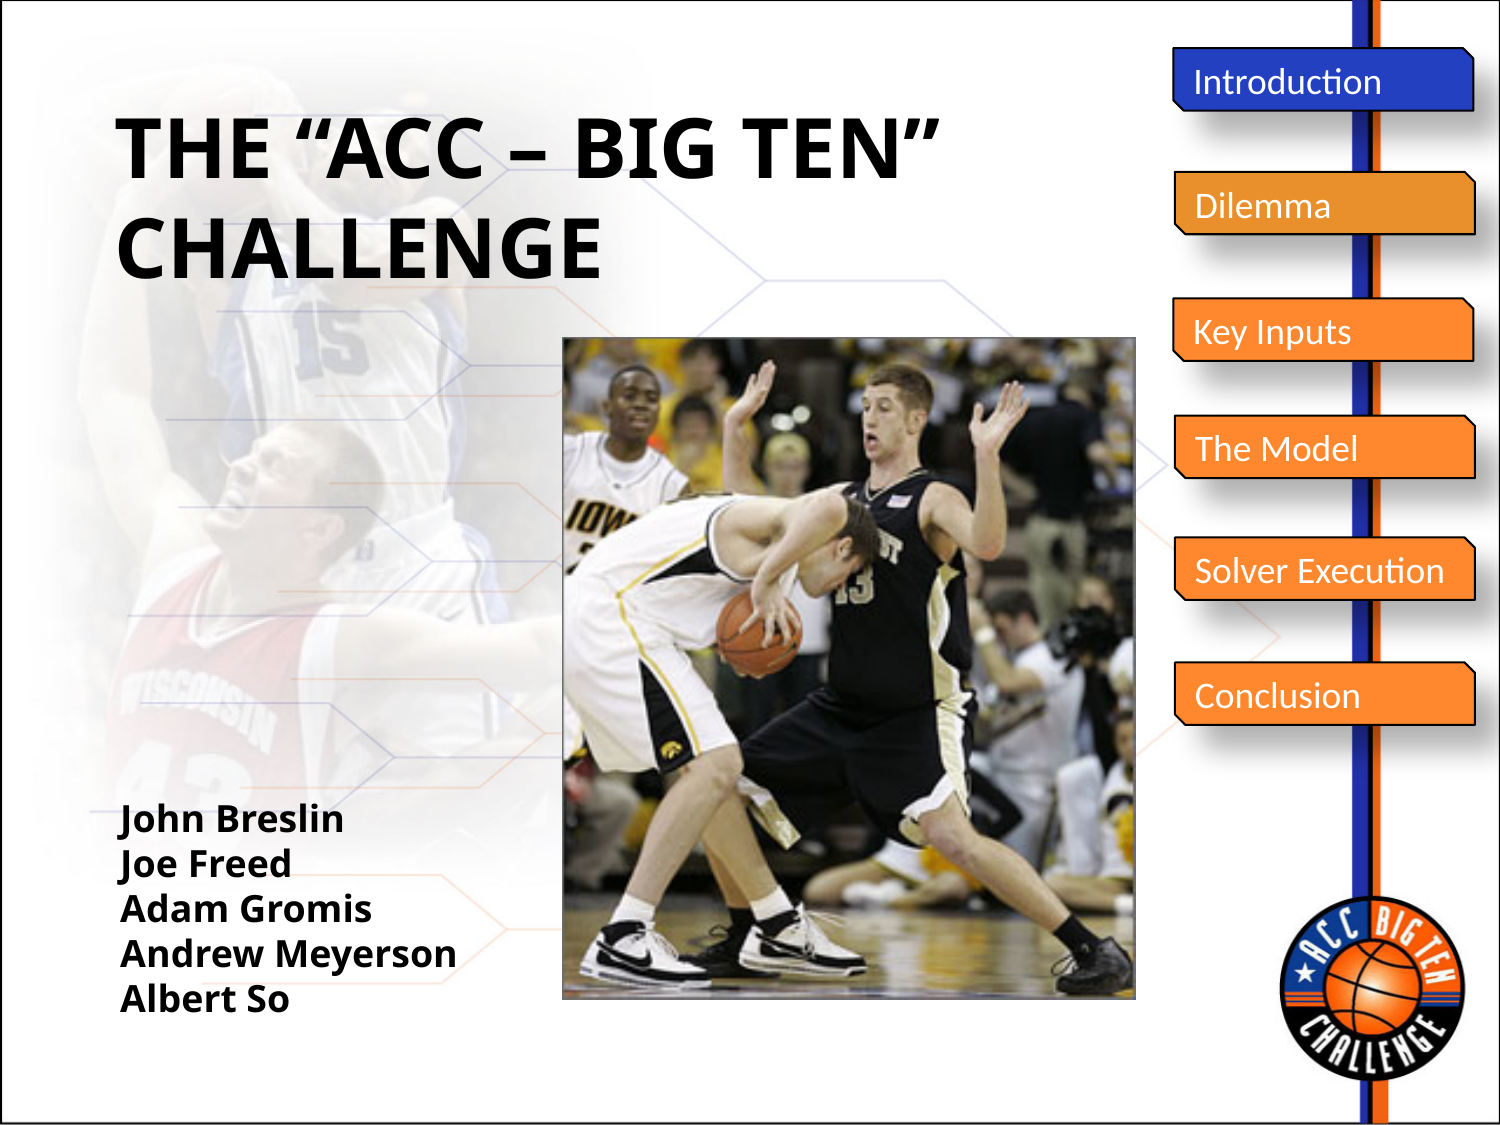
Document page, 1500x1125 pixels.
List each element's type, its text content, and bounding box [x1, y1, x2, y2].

text_box The Model [1172, 413, 1478, 481]
text_box Introduction [1171, 46, 1476, 113]
text_box Solver Execution [1172, 535, 1478, 603]
text_box Key Inputs [1171, 296, 1476, 363]
picture [0, 0, 1500, 1125]
text_box Dilemma [1172, 169, 1478, 237]
text_box Conclusion [1172, 660, 1478, 727]
text_box John Breslin Joe Freed Adam Gromis Andrew Meyerson Albert So [105, 787, 473, 1028]
title THE “ACC – BIG TEN” CHALLENGE [99, 74, 1176, 317]
